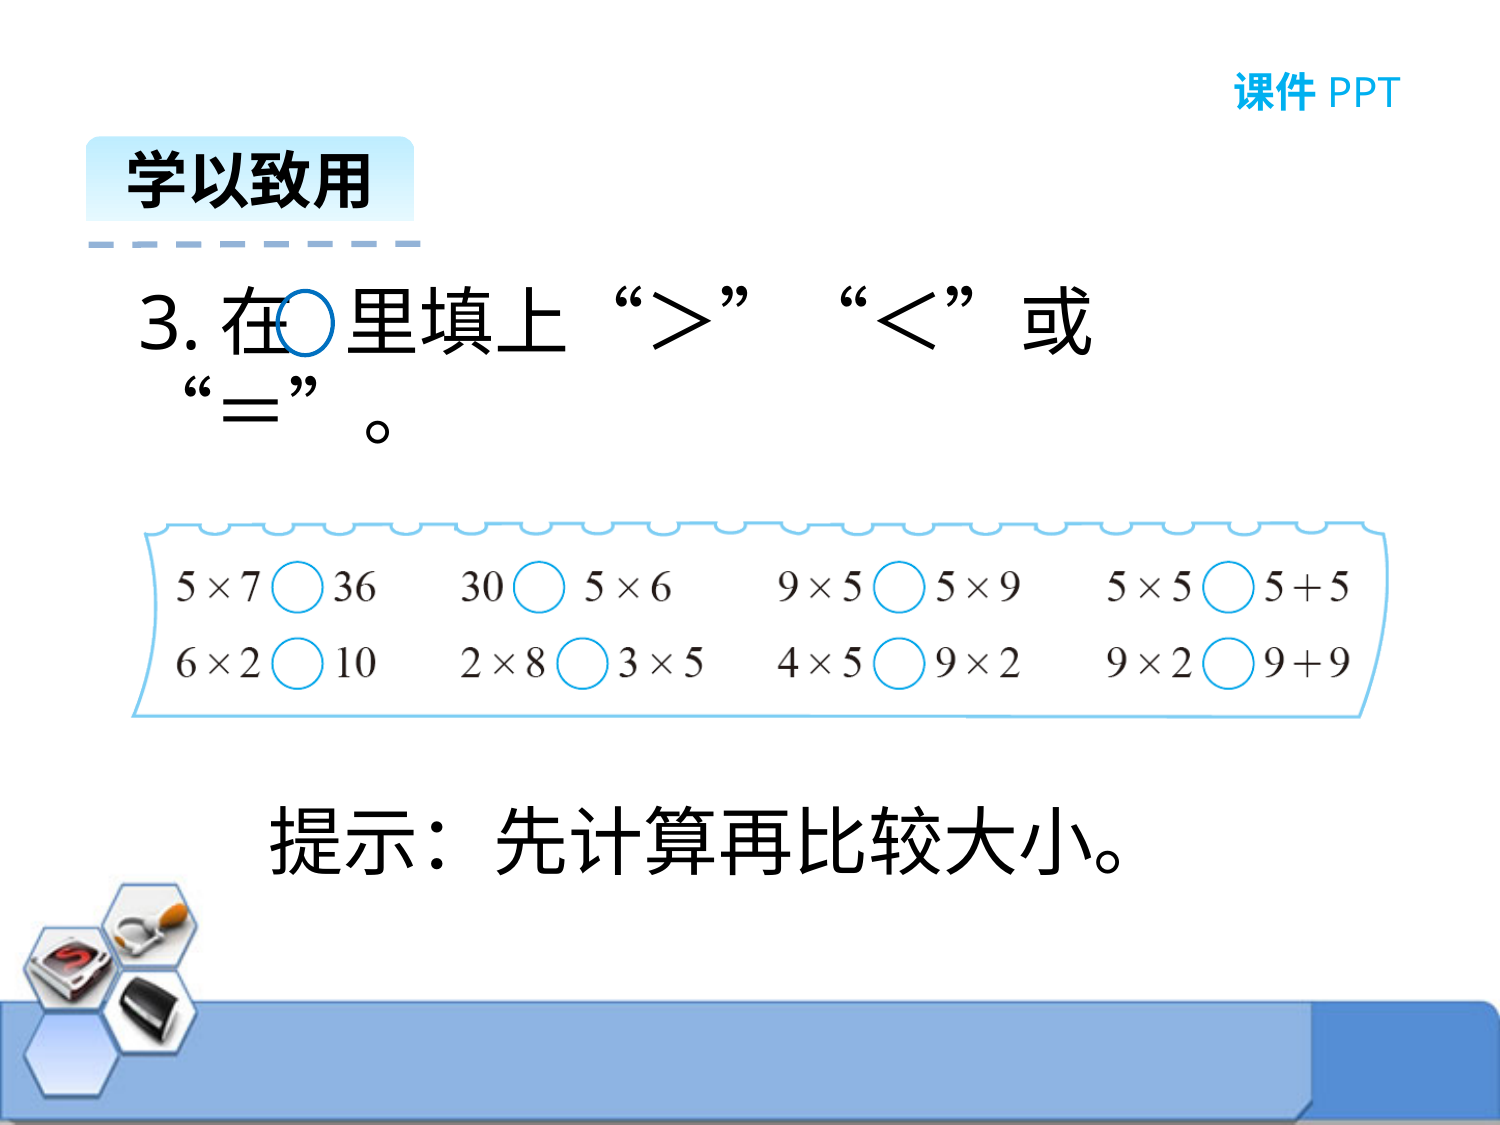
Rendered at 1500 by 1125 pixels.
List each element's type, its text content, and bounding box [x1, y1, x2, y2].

text_box 课件PPT [1218, 58, 1418, 124]
text_box 提示：先计算再比较大小。 [253, 786, 1319, 892]
text_box [275, 288, 335, 358]
picture [0, 0, 1500, 1125]
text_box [85, 136, 429, 245]
text_box 3.在 里填上“＞”“＜”或“＝”。 [123, 267, 1407, 462]
